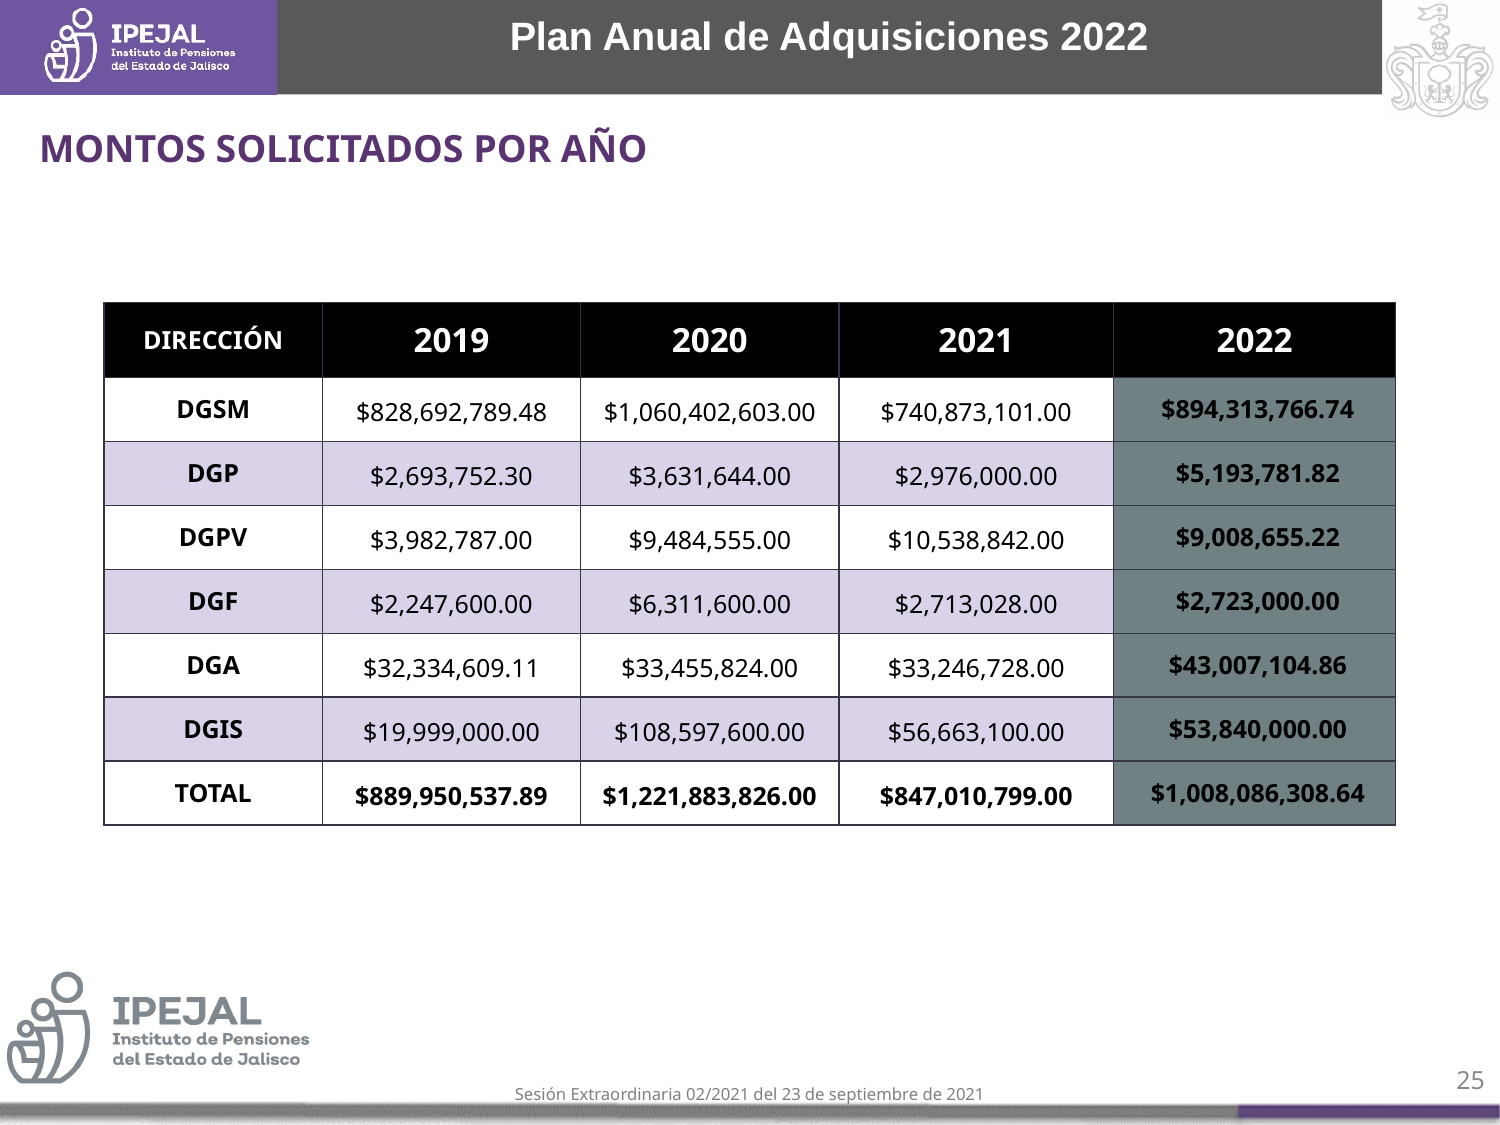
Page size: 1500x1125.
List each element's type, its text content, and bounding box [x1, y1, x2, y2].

picture [1384, 1, 1500, 122]
table_cell $108,597,600.00 [581, 698, 838, 760]
table_cell $33,246,728.00 [840, 634, 1113, 696]
table_cell DGPV [105, 506, 322, 569]
table_cell DGIS [105, 698, 322, 760]
picture [0, 0, 278, 95]
table_cell DGA [105, 634, 322, 696]
table_cell $894,313,766.74 [1114, 378, 1395, 441]
table_cell $828,692,789.48 [323, 378, 580, 441]
table_cell $2,976,000.00 [840, 442, 1113, 505]
picture [0, 964, 313, 1087]
table_cell $10,538,842.00 [840, 506, 1113, 569]
table_cell $2,713,028.00 [840, 570, 1113, 633]
table_cell $43,007,104.86 [1114, 634, 1395, 696]
text_box Plan Anual de Adquisiciones 2022 [277, 8, 1383, 82]
table_cell $19,999,000.00 [323, 698, 580, 760]
table_header DIRECCIÓN [105, 303, 322, 377]
table_cell DGP [105, 442, 322, 505]
table_cell $56,663,100.00 [840, 698, 1113, 760]
table_header 2021 [840, 303, 1113, 377]
text_box MONTOS SOLICITADOS POR AÑO [24, 109, 1105, 185]
table_cell $32,334,609.11 [323, 634, 580, 696]
table_cell $2,723,000.00 [1114, 570, 1395, 633]
slide_number ‹#› [1410, 1038, 1500, 1125]
table_header 2022 [1114, 303, 1395, 377]
table_cell $847,010,799.00 [840, 762, 1113, 824]
text_box Sesión Extraordinaria 02/2021 del 23 de septiembre de 2021 [454, 1076, 1046, 1125]
table_cell TOTAL [105, 762, 322, 824]
table_cell $2,693,752.30 [323, 442, 580, 505]
table_header 2020 [581, 303, 838, 377]
table_cell $5,193,781.82 [1114, 442, 1395, 505]
table_cell $53,840,000.00 [1114, 698, 1395, 760]
table_cell $9,484,555.00 [581, 506, 838, 569]
table_cell $1,008,086,308.64 [1114, 762, 1395, 824]
table_cell $6,311,600.00 [581, 570, 838, 633]
table_header 2019 [323, 303, 580, 377]
table_cell $740,873,101.00 [840, 378, 1113, 441]
table_cell $2,247,600.00 [323, 570, 580, 633]
picture [0, 1096, 454, 1125]
picture [1046, 1096, 1410, 1125]
table_cell $889,950,537.89 [323, 762, 580, 824]
table_cell $3,631,644.00 [581, 442, 838, 505]
table_cell $33,455,824.00 [581, 634, 838, 696]
table_cell $9,008,655.22 [1114, 506, 1395, 569]
table_cell DGSM [105, 378, 322, 441]
table_cell DGF [105, 570, 322, 633]
table_cell $1,060,402,603.00 [581, 378, 838, 441]
table_cell $3,982,787.00 [323, 506, 580, 569]
table_cell $1,221,883,826.00 [581, 762, 838, 824]
